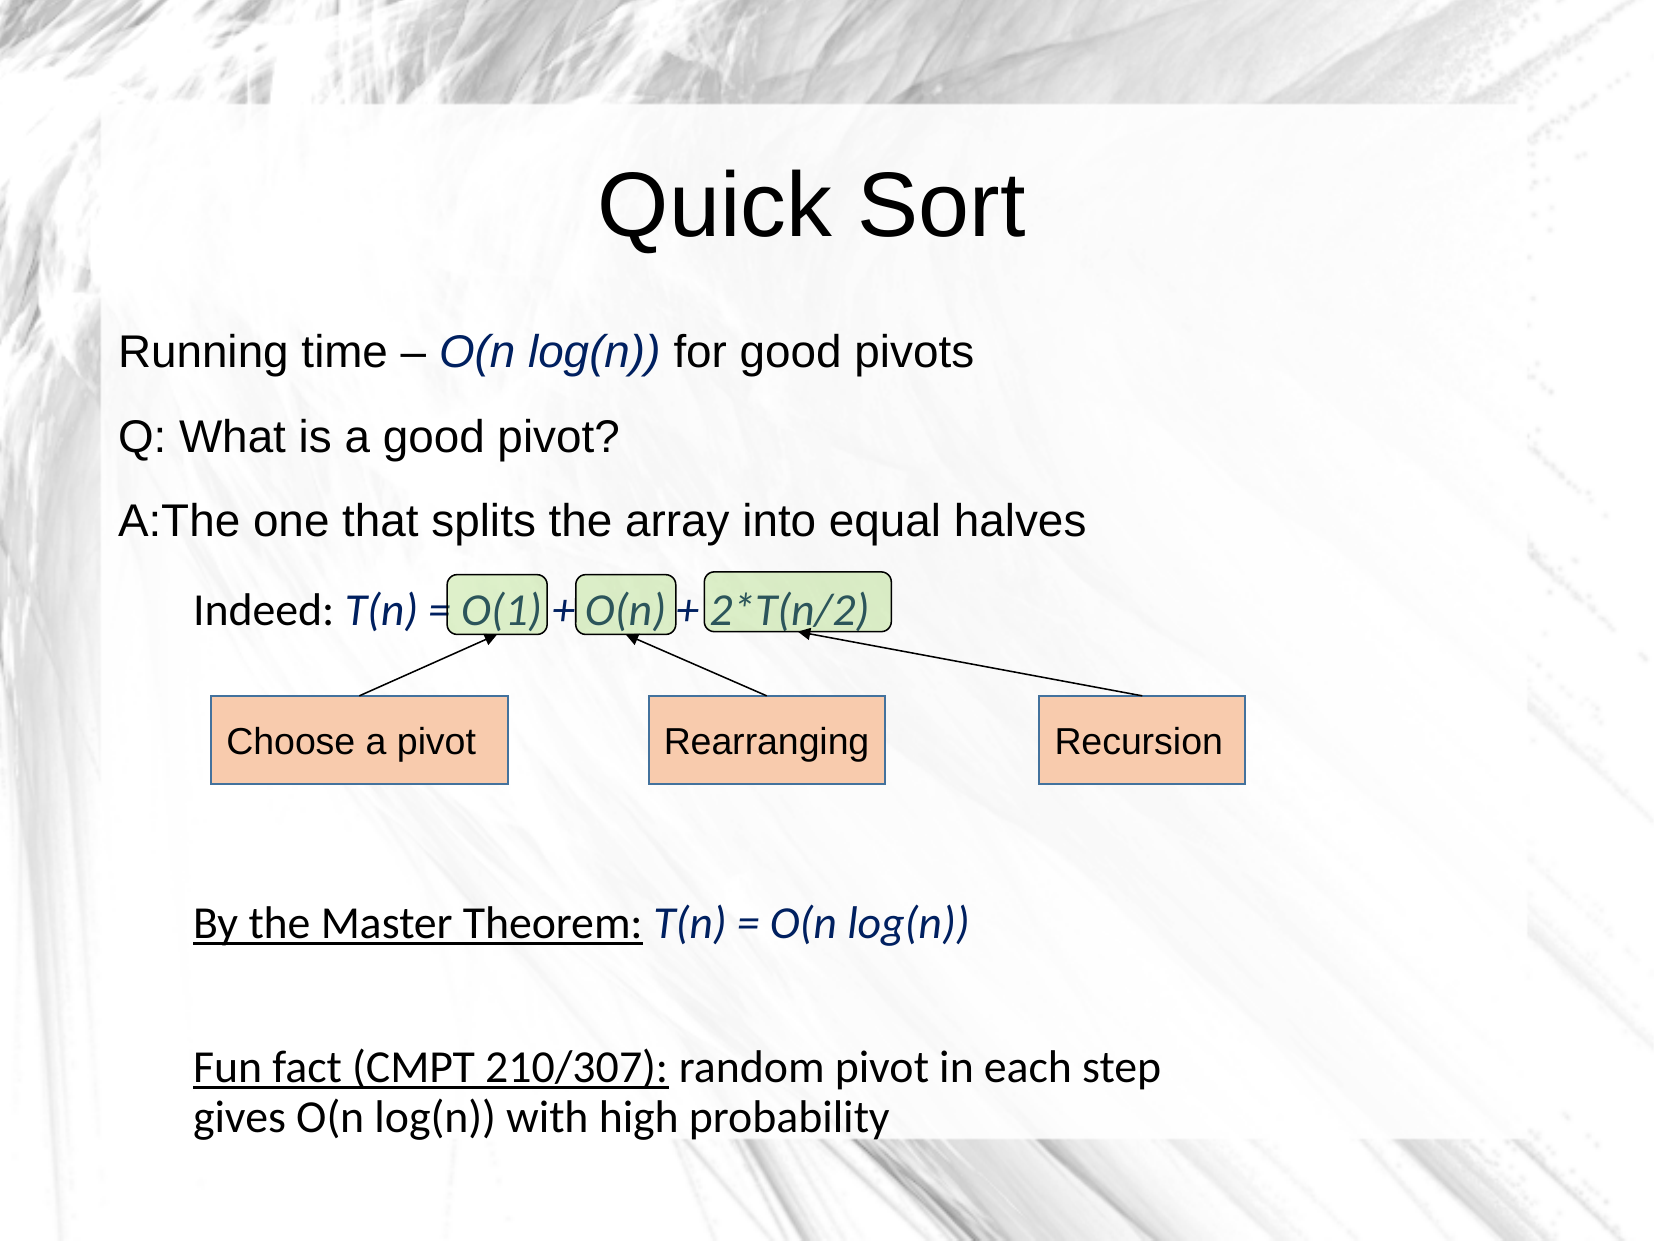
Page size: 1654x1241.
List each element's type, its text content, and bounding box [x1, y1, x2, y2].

title Quick Sort [118, 112, 1506, 281]
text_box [797, 631, 1143, 696]
list Running time – O(n log(n)) for good pivots Q: What is a good pivot? A:The one that splits the array into equal halves Indeed: T(n) = O(1) + O(n) + 2*T(n/2) By the Master Theorem: T(n) = O(n log(n)) Fun fact (CMPT 210/307): random pivot in each step gives O(n log(n)) with high probability [118, 319, 1571, 1109]
picture [0, 0, 1654, 1241]
text_box Rearranging [648, 695, 885, 784]
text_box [625, 634, 767, 696]
text_box [575, 574, 676, 635]
text_box [704, 571, 892, 632]
text_box Recursion [1039, 695, 1246, 784]
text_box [359, 634, 498, 696]
text_box Choose a pivot [211, 695, 508, 784]
text_box [447, 574, 548, 635]
